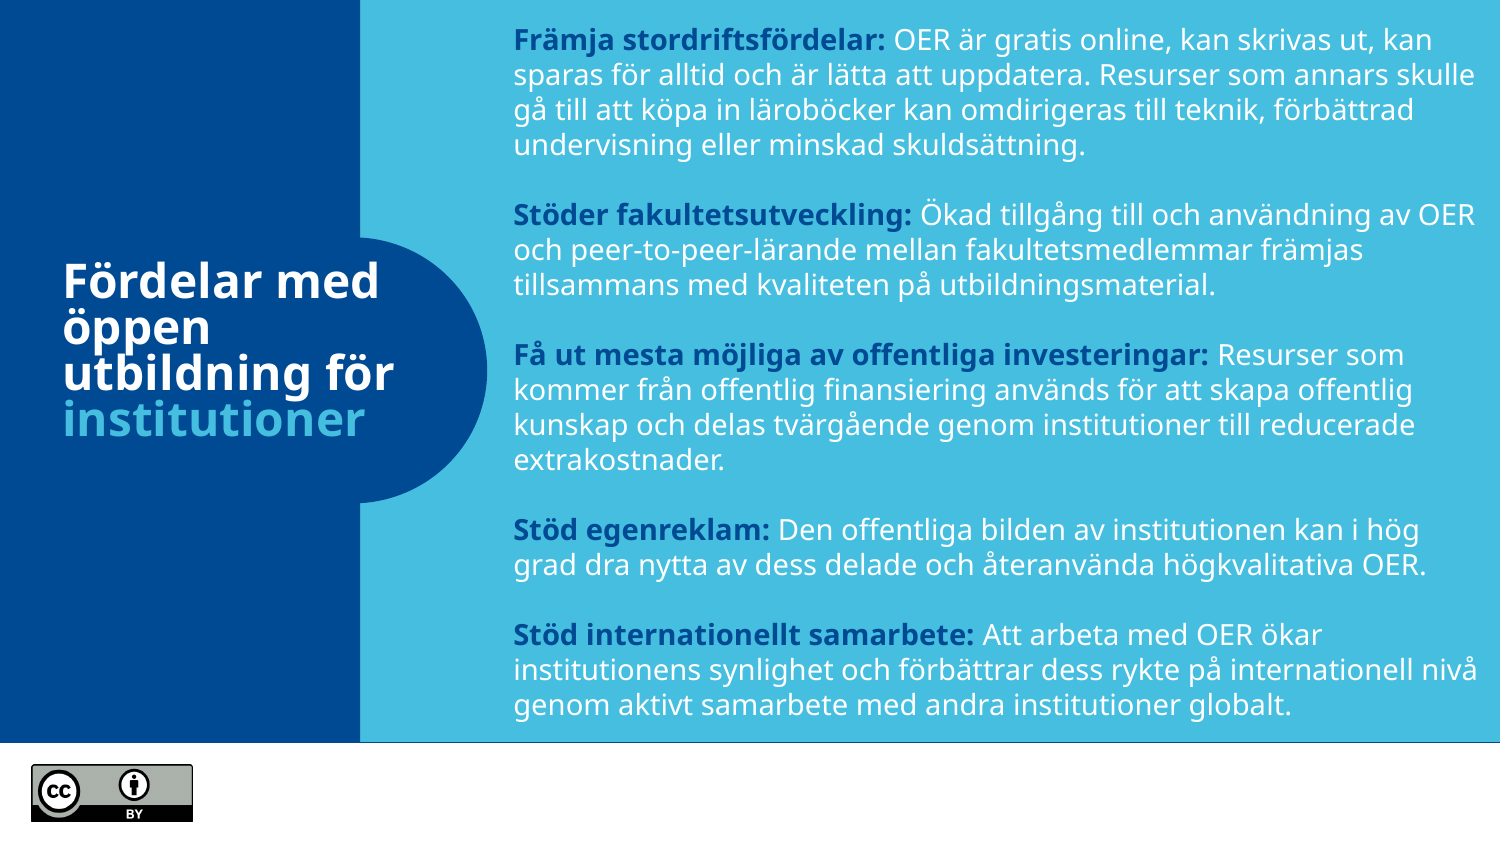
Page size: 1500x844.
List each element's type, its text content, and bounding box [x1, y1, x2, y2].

text_box [0, 0, 361, 742]
text_box [0, 750, 1500, 844]
text_box Fördelar med öppen utbildning för institutioner [47, 246, 462, 461]
picture [31, 764, 193, 822]
text_box [462, 292, 488, 448]
text_box [304, 237, 401, 246]
text_box [254, 461, 452, 504]
text_box Främja stordriftsfördelar: OER är gratis online, kan skrivas ut, kan sparas för alltid och är lätta att uppdatera. Resurser som annars skulle gå till att köpa in läroböcker kan omdirigeras till teknik, förbättrad undervisning eller minskad skuldsättning. Stöder fakultetsutveckling: Ökad tillgång till och användning av OER och peer-to-peer-lärande mellan fakultetsmedlemmar främjas tillsammans med kvaliteten på utbildningsmaterial. Få ut mesta möjliga av offentliga investeringar: Resurser som kommer från offentlig finansiering används för att skapa offentlig kunskap och delas tvärgående genom institutioner till reducerade extrakostnader. Stöd egenreklam: Den offentliga bilden av institutionen kan i hög grad dra nytta av dess delade och återanvända högkvalitativa OER. Stöd internationellt samarbete: Att arbeta med OER ökar institutionens synlighet och förbättrar dess rykte på internationell nivå genom aktivt samarbete med andra institutioner globalt. [498, 6, 1500, 736]
